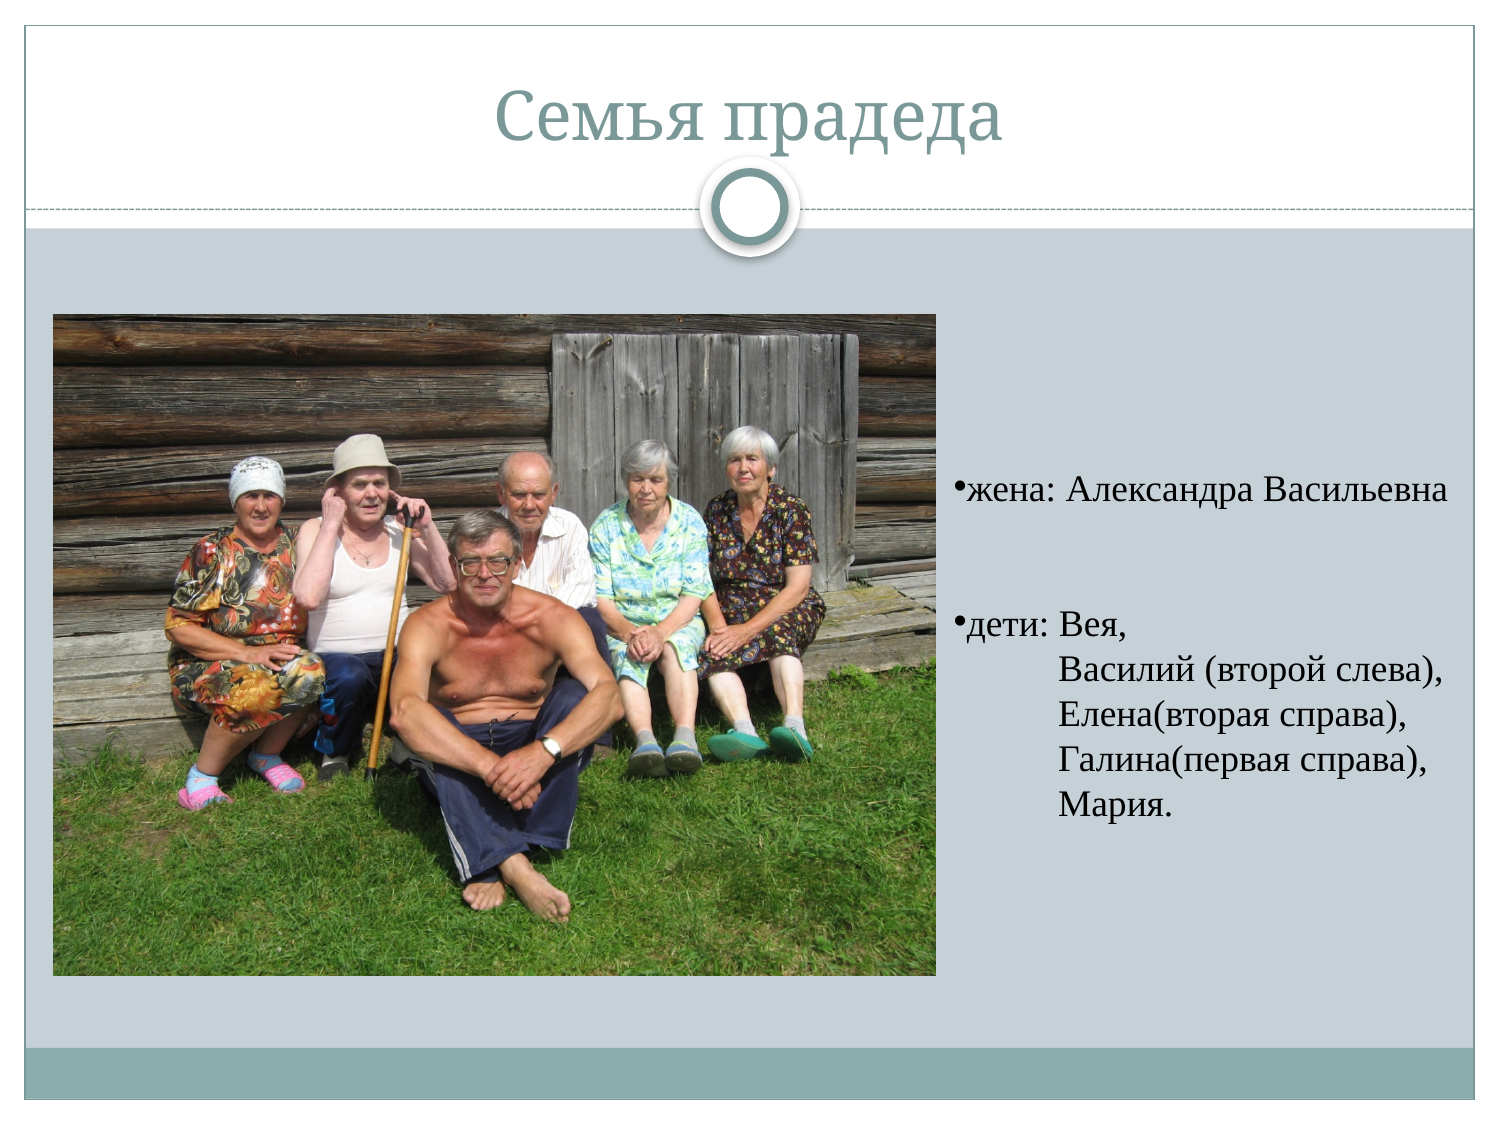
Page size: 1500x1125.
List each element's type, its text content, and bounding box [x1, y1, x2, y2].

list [52, 314, 936, 977]
text_box жена: Александра Васильевна дети: Вея, Василий (второй слева), Елена(вторая справа), Галина(первая справа), Мария. [942, 456, 1482, 831]
title Семья прадеда [49, 37, 1450, 162]
